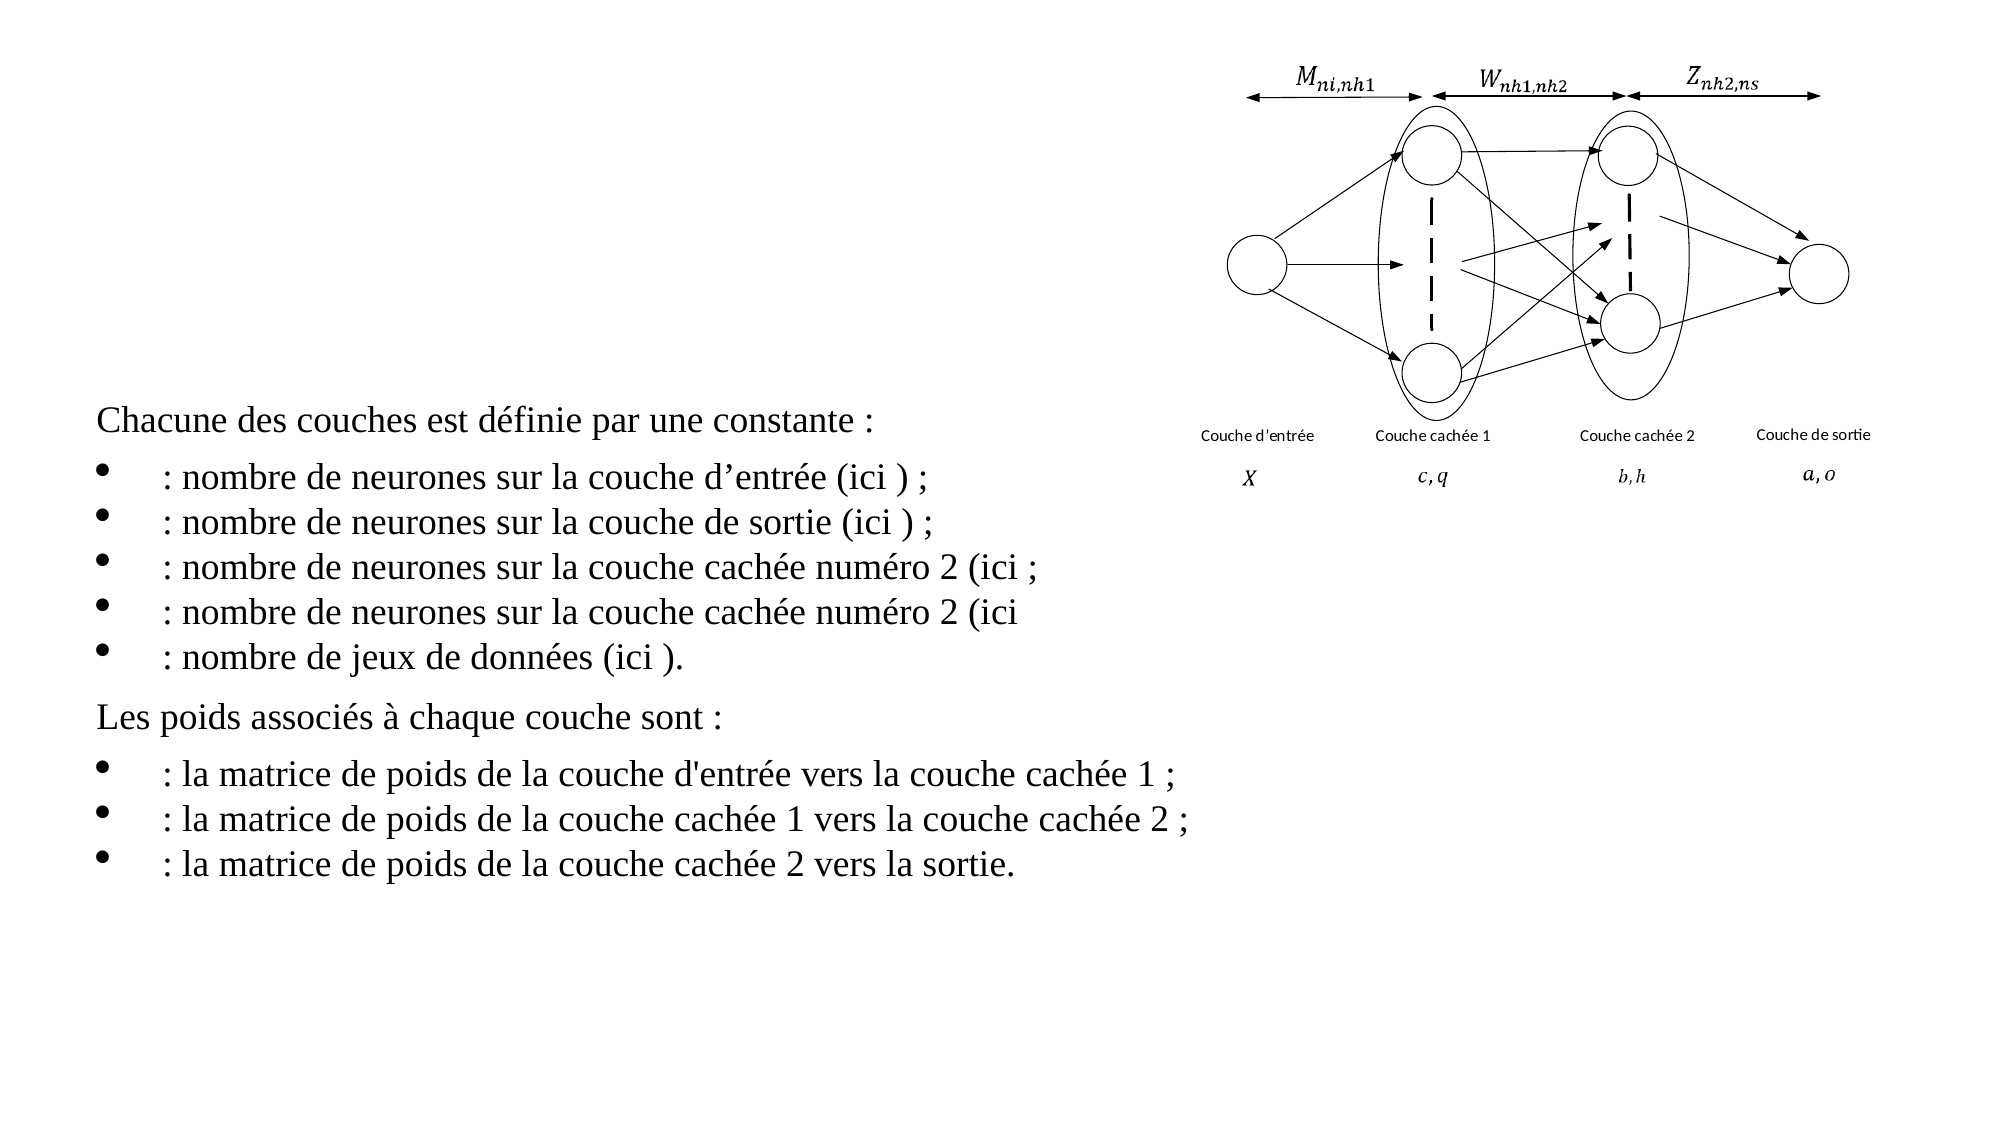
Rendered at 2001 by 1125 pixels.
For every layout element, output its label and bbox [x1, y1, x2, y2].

text_box [1183, 57, 1887, 490]
